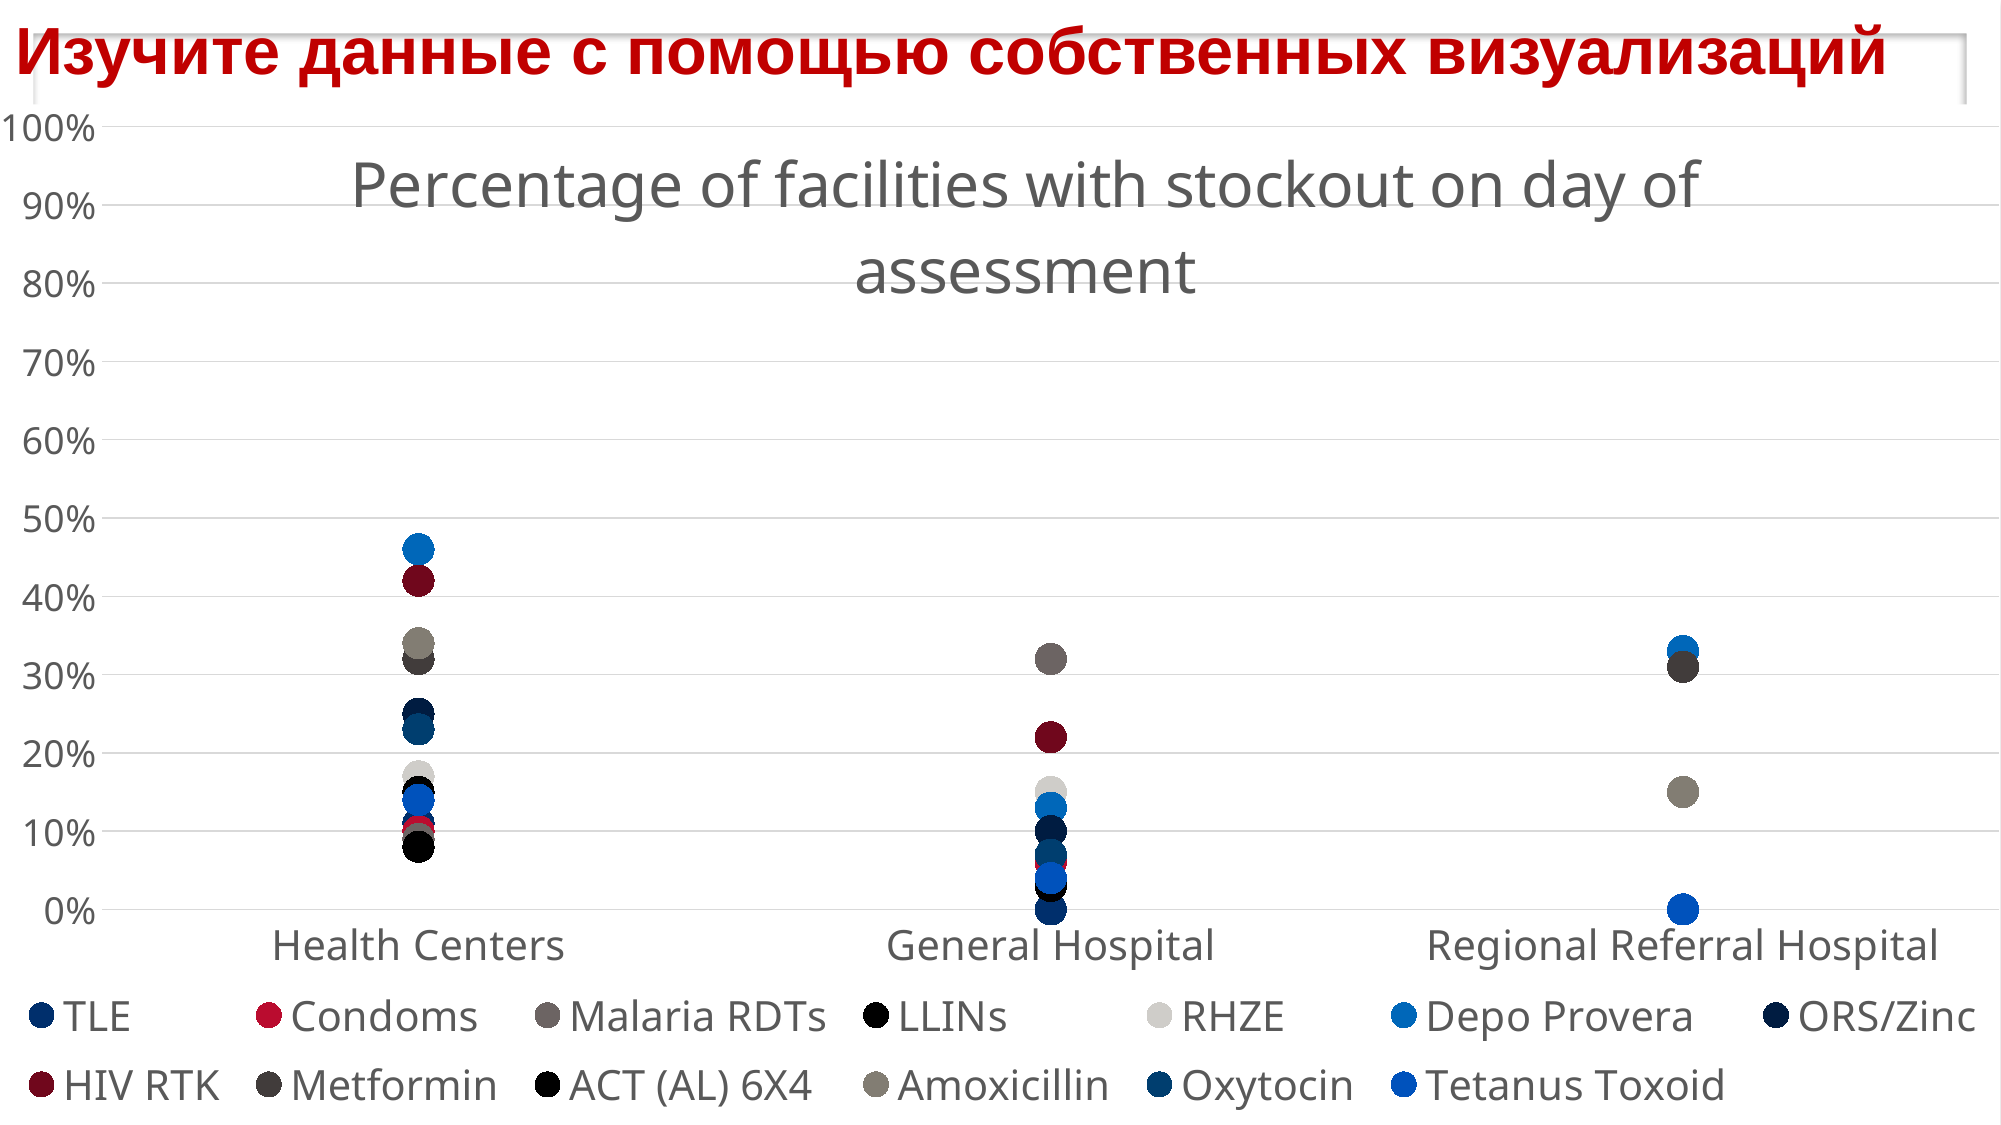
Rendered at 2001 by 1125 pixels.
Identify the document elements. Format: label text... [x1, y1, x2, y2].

title Изучите данные с помощью собственных визуализаций [0, 0, 2000, 96]
chart [0, 100, 2000, 1125]
